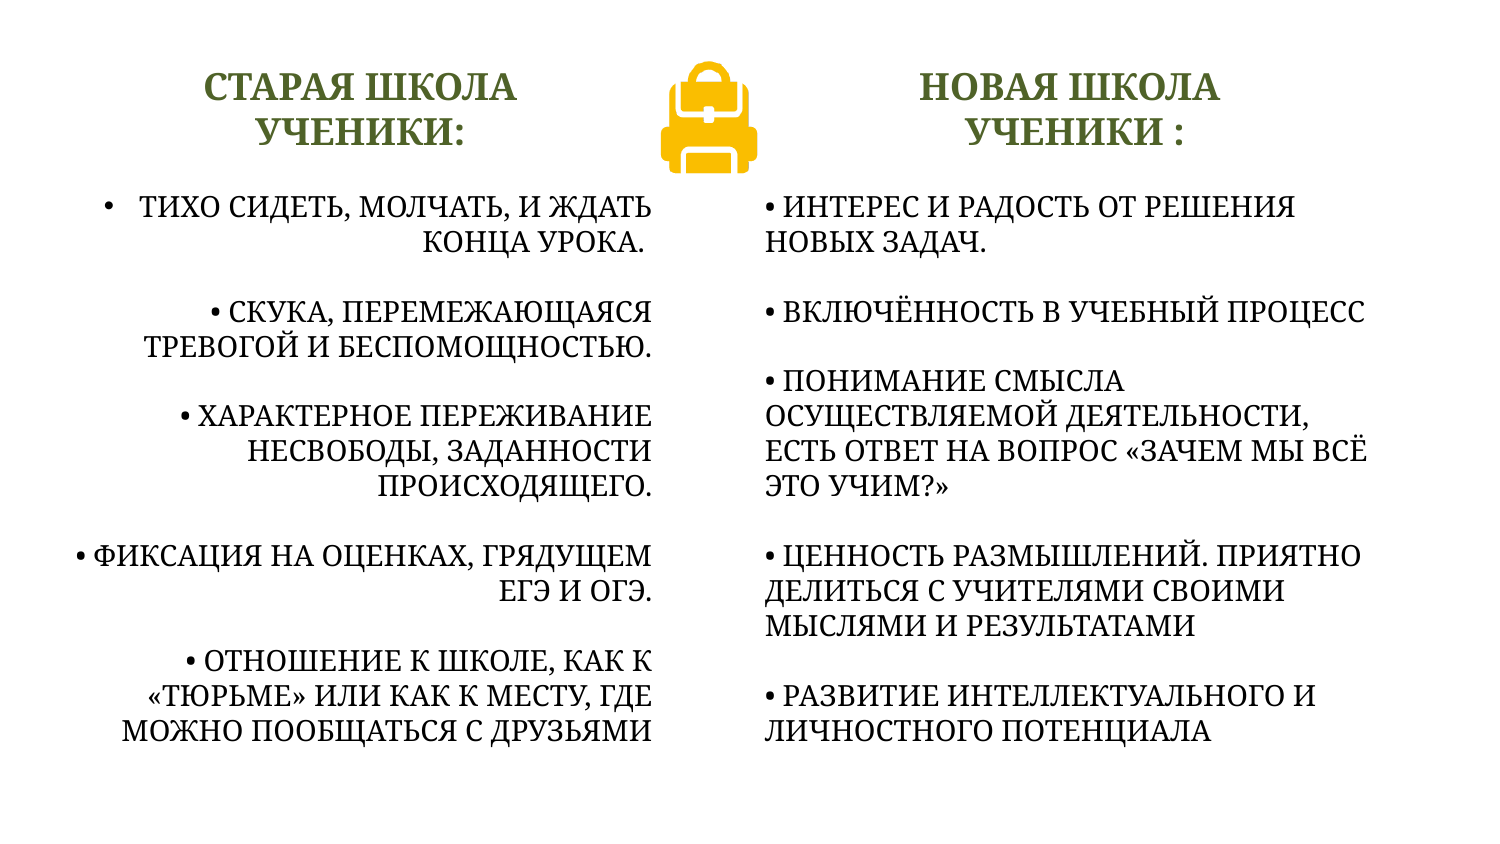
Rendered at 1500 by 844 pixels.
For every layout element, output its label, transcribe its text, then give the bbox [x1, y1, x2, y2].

picture [641, 55, 776, 190]
text_box НОВАЯ ШКОЛА УЧЕНИКИ : • ИНТЕРЕС И РАДОСТЬ ОТ РЕШЕНИЯ НОВЫХ ЗАДАЧ. • ВКЛЮЧЁННОСТЬ В УЧЕБНЫЙ ПРОЦЕСС • ПОНИМАНИЕ СМЫСЛА ОСУЩЕСТВЛЯЕМОЙ ДЕЯТЕЛЬНОСТИ, ЕСТЬ ОТВЕТ НА ВОПРОС «ЗАЧЕМ МЫ ВСЁ ЭТО УЧИМ?» • ЦЕННОСТЬ РАЗМЫШЛЕНИЙ. ПРИЯТНО ДЕЛИТЬСЯ С УЧИТЕЛЯМИ СВОИМИ МЫСЛЯМИ И РЕЗУЛЬТАТАМИ • РАЗВИТИЕ ИНТЕЛЛЕКТУАЛЬНОГО И ЛИЧНОСТНОГО ПОТЕНЦИАЛА [750, 55, 1400, 755]
text_box СТАРАЯ ШКОЛА УЧЕНИКИ: ТИХО СИДЕТЬ, МОЛЧАТЬ, И ЖДАТЬ КОНЦА УРОКА. • СКУКА, ПЕРЕМЕЖАЮЩАЯСЯ ТРЕВОГОЙ И БЕСПОМОЩНОСТЬЮ. • ХАРАКТЕРНОЕ ПЕРЕЖИВАНИЕ НЕСВОБОДЫ, ЗАДАННОСТИ ПРОИСХОДЯЩЕГО. • ФИКСАЦИЯ НА ОЦЕНКАХ, ГРЯДУЩЕМ ЕГЭ И ОГЭ. • ОТНОШЕНИЕ К ШКОЛЕ, КАК К «ТЮРЬМЕ» ИЛИ КАК К МЕСТУ, ГДЕ МОЖНО ПООБЩАТЬСЯ С ДРУЗЬЯМИ [53, 55, 668, 755]
